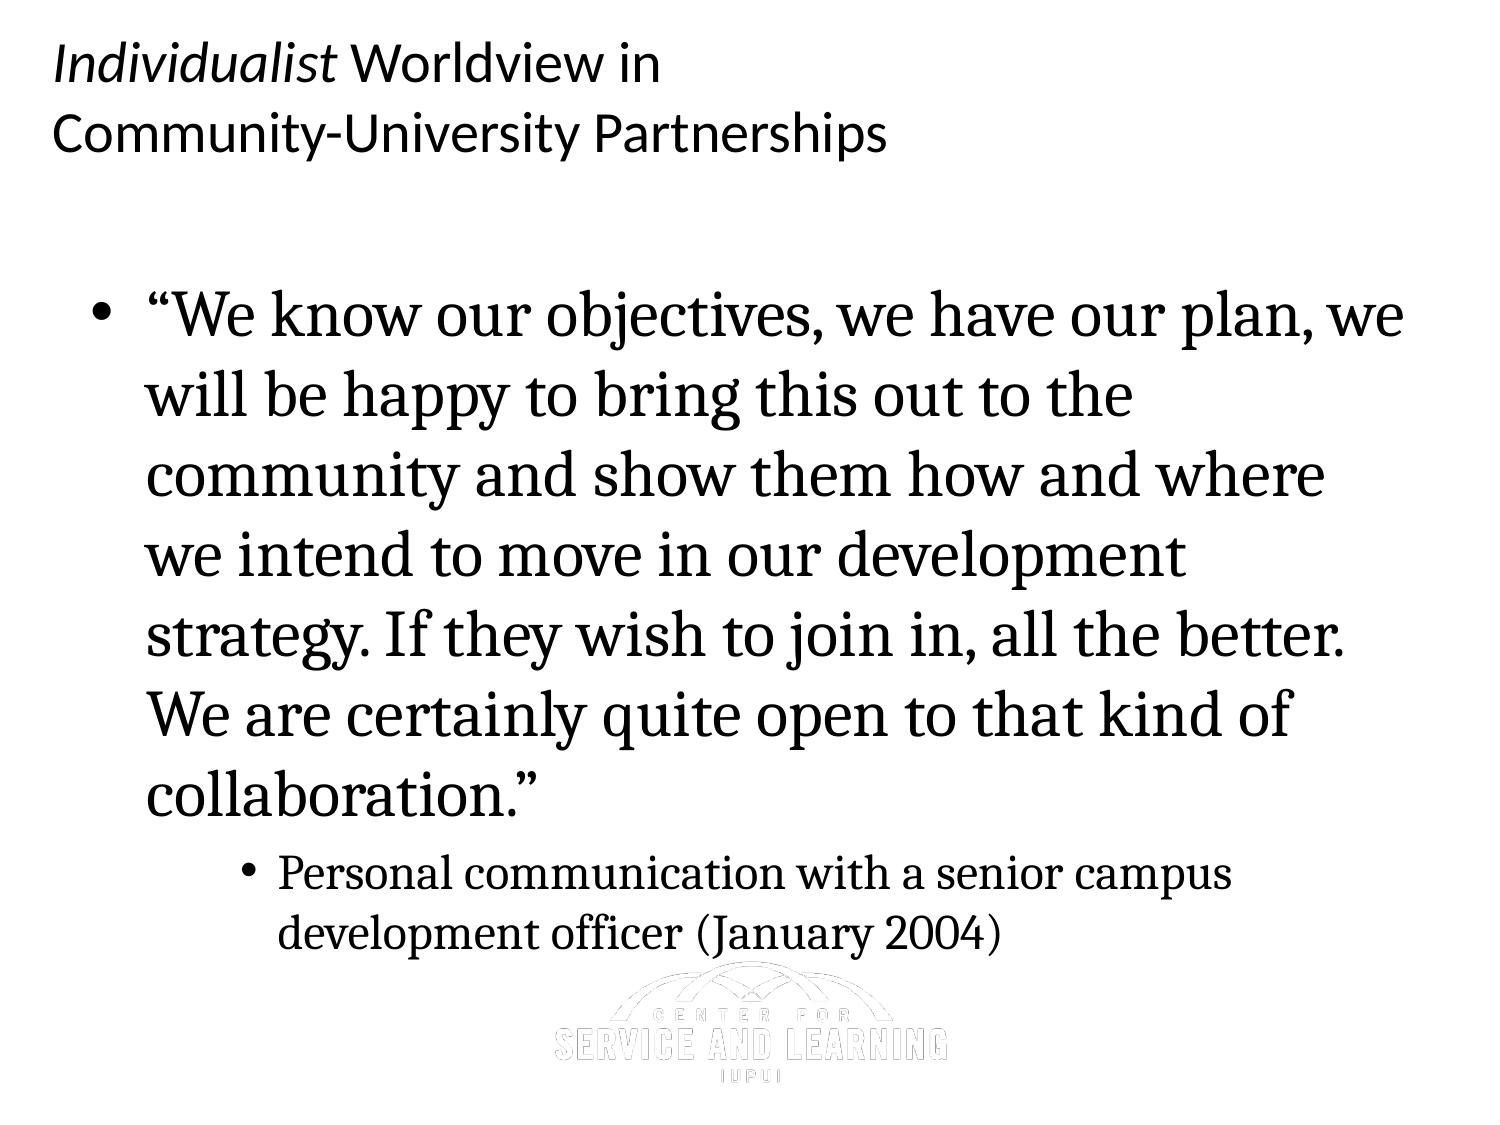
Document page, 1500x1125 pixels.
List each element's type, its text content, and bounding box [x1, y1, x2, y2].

list “We know our objectives, we have our plan, we will be happy to bring this out to the community and show them how and where we intend to move in our development strategy. If they wish to join in, all the better. We are certainly quite open to that kind of collaboration.” Personal communication with a senior campus development officer (January 2004) [75, 262, 1425, 1005]
title Individualist Worldview in Community-University Partnerships [37, 0, 1388, 188]
picture [412, 1005, 1088, 1125]
